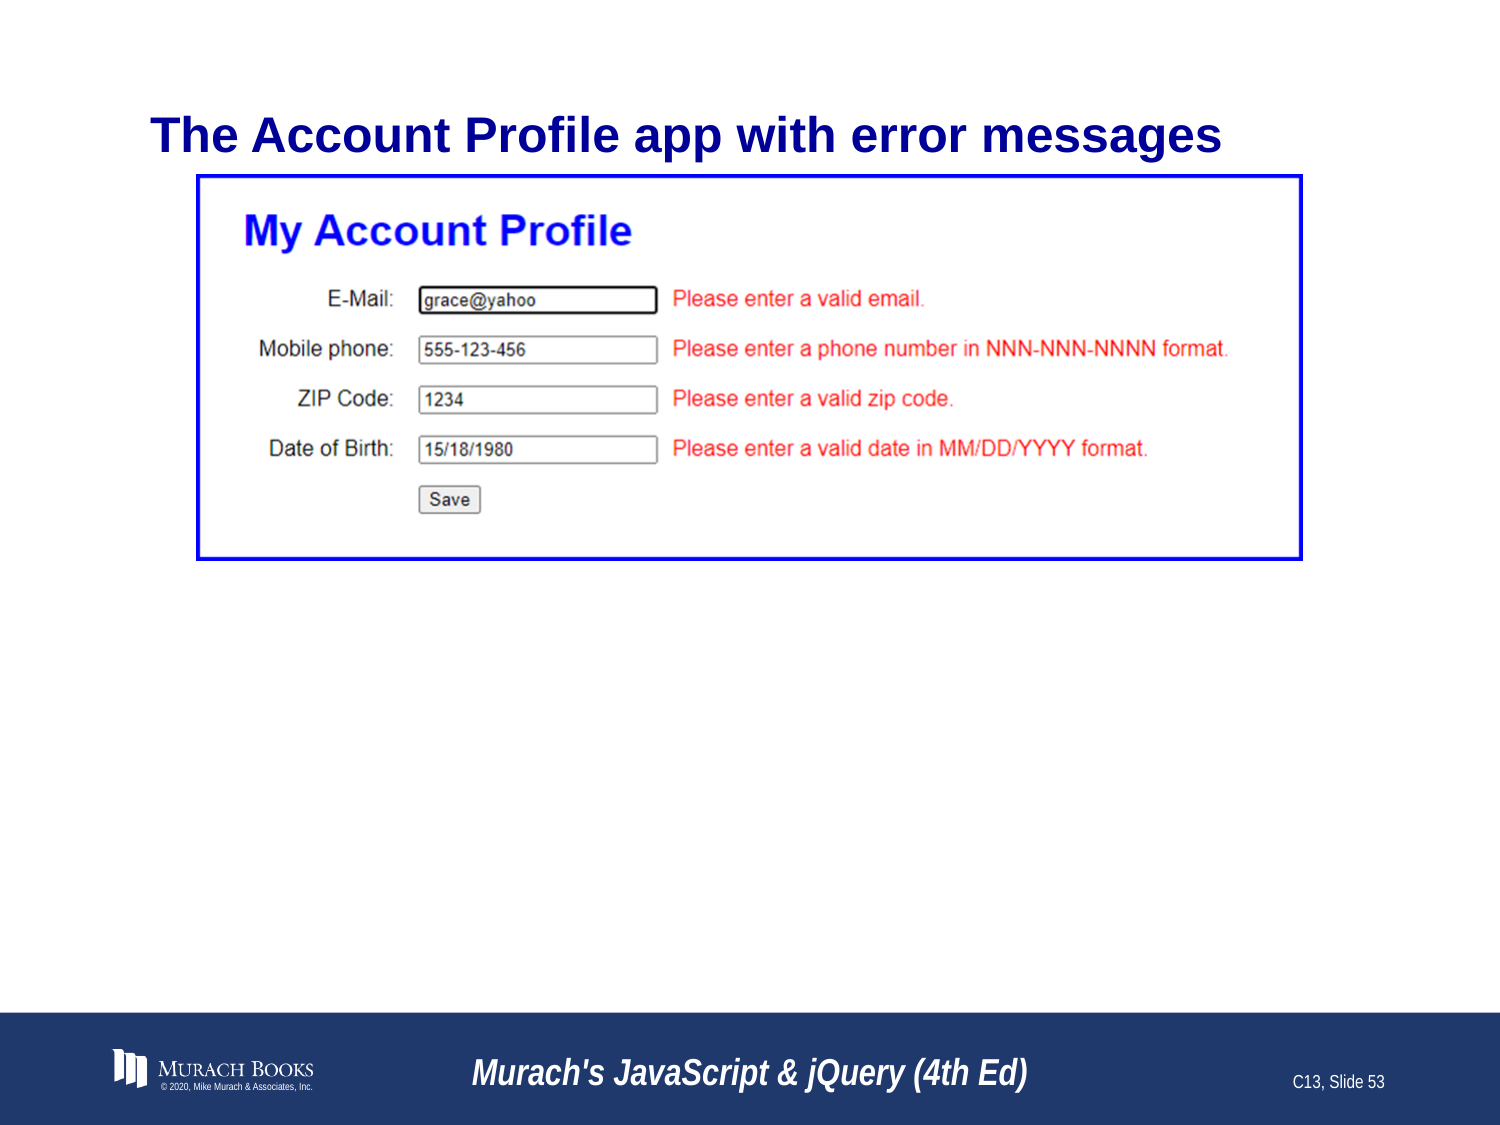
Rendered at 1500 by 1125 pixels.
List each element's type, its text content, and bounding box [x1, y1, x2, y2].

footer © 2020, Mike Murach & Associates, Inc. [12, 1025, 463, 1100]
slide_number C13, Slide 53 [1087, 1025, 1400, 1100]
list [196, 174, 1304, 562]
title The Account Profile app with error messages [150, 102, 1350, 164]
slide_number Murach's JavaScript & jQuery (4th Ed) [463, 1025, 1050, 1100]
